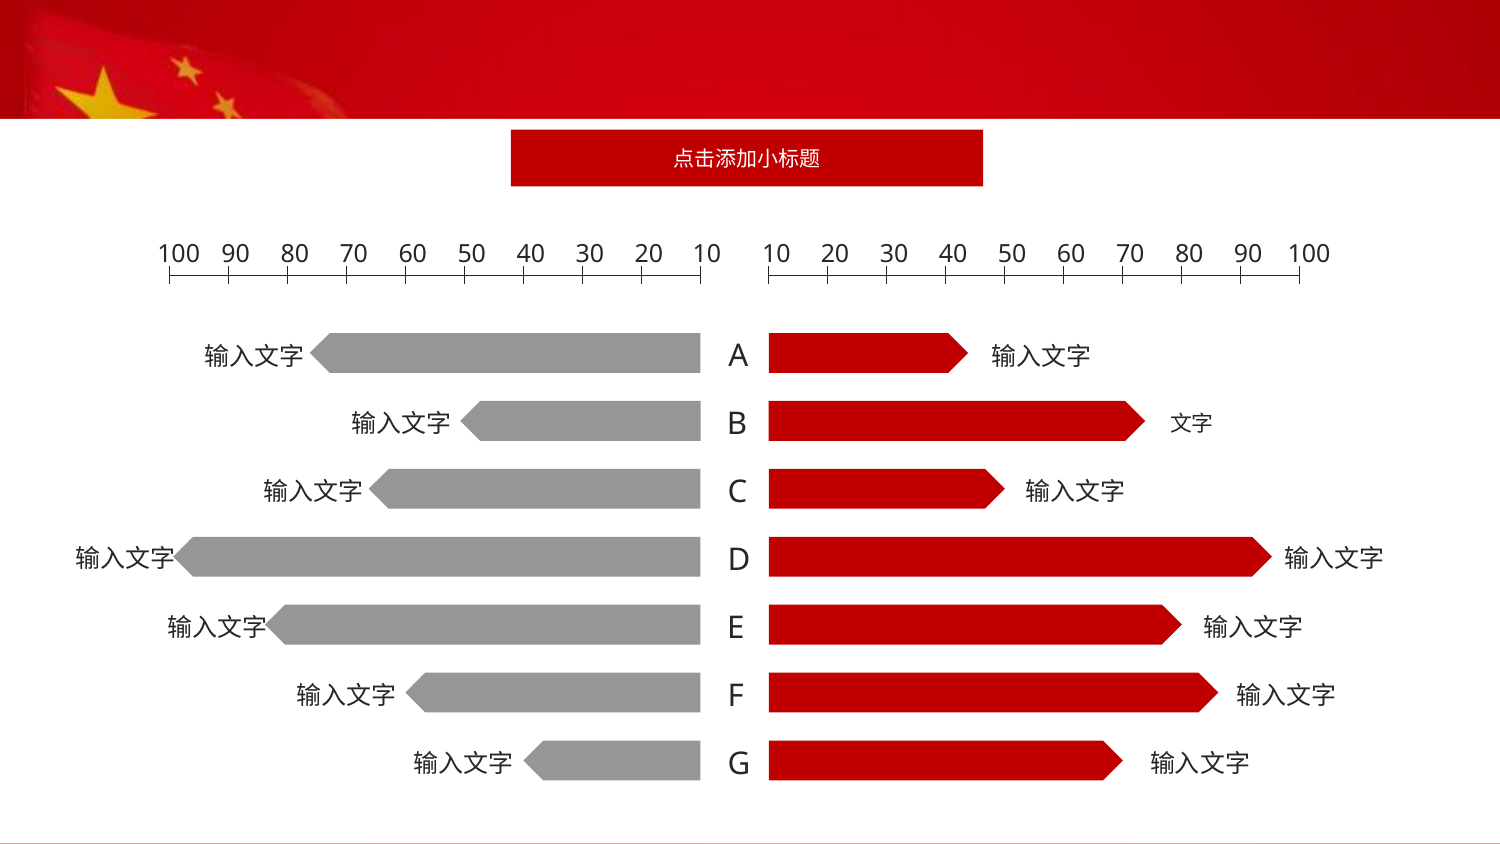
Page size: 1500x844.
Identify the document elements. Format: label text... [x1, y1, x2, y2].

text_box 输入文字 [189, 332, 320, 378]
text_box 输入文字 [281, 672, 412, 717]
text_box A [713, 328, 764, 381]
text_box 80 [265, 229, 325, 266]
text_box D [713, 532, 766, 585]
text_box [767, 535, 1269, 578]
text_box C [713, 464, 763, 517]
text_box 60 [1042, 229, 1101, 266]
text_box G [712, 735, 766, 788]
text_box 80 [1160, 229, 1219, 266]
text_box [379, 467, 702, 510]
text_box [767, 603, 1184, 646]
text_box [767, 399, 1147, 442]
text_box 40 [502, 229, 561, 266]
text_box F [712, 667, 759, 721]
text_box 20 [620, 229, 679, 266]
text_box 输入文字 [1135, 740, 1266, 785]
text_box 20 [806, 229, 865, 266]
text_box 输入文字 [336, 400, 467, 446]
text_box 30 [561, 229, 620, 266]
text_box [283, 603, 702, 646]
text_box 100 [1272, 229, 1346, 275]
text_box 输入文字 [1188, 604, 1319, 649]
picture [0, 0, 1500, 118]
text_box 文字 [1155, 401, 1229, 443]
text_box 输入文字 [1269, 535, 1400, 581]
text_box 输入文字 [1221, 672, 1352, 717]
text_box 10 [747, 229, 806, 275]
text_box 输入文字 [60, 535, 191, 581]
text_box [767, 739, 1125, 782]
text_box [320, 332, 702, 374]
text_box 30 [865, 229, 924, 266]
text_box 60 [384, 229, 443, 266]
text_box B [712, 396, 763, 449]
text_box 输入文字 [248, 468, 379, 514]
text_box 输入文字 [152, 604, 283, 649]
text_box 40 [924, 229, 983, 266]
text_box 70 [325, 229, 384, 266]
text_box 70 [1101, 229, 1160, 266]
text_box [191, 535, 702, 578]
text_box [768, 266, 1300, 285]
text_box 50 [983, 229, 1042, 266]
text_box 90 [1219, 229, 1272, 266]
text_box [412, 671, 702, 714]
text_box [529, 739, 702, 782]
text_box [140, 20, 545, 89]
text_box E [712, 599, 760, 653]
text_box 90 [215, 229, 265, 266]
text_box [467, 399, 702, 442]
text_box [169, 266, 701, 285]
text_box 50 [443, 229, 502, 266]
text_box 输入文字 [398, 740, 529, 785]
text_box 100 [142, 229, 215, 275]
text_box [767, 332, 970, 374]
text_box 点击添加小标题 [510, 128, 984, 188]
text_box 输入文字 [976, 332, 1107, 378]
text_box 10 [679, 229, 737, 275]
text_box [767, 467, 1007, 510]
text_box 输入文字 [1011, 468, 1141, 514]
text_box [767, 671, 1220, 714]
